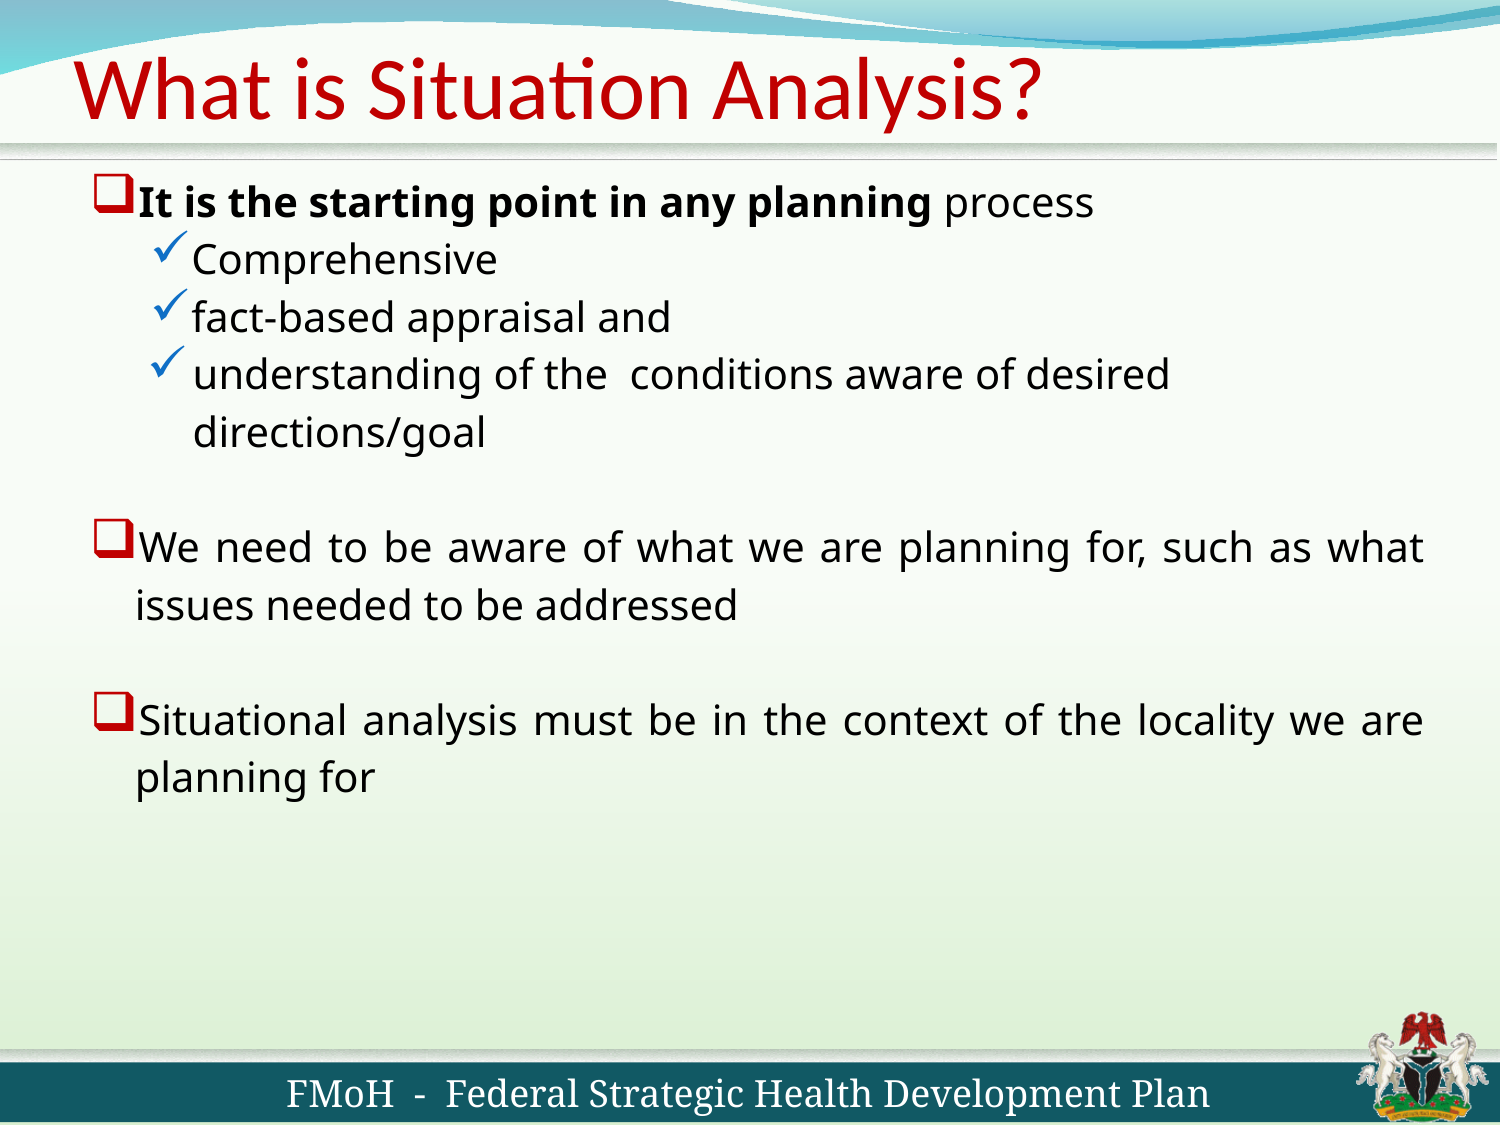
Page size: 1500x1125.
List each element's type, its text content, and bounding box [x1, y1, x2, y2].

title What is Situation Analysis? [73, 21, 1424, 138]
picture [0, 1008, 1500, 1125]
picture [0, 143, 1497, 161]
list It is the starting point in any planning process Comprehensive fact-based appraisal and understanding of the conditions aware of desired directions/goal We need to be aware of what we are planning for, such as what issues needed to be addressed Situational analysis must be in the context of the locality we are planning for [75, 160, 1475, 1038]
